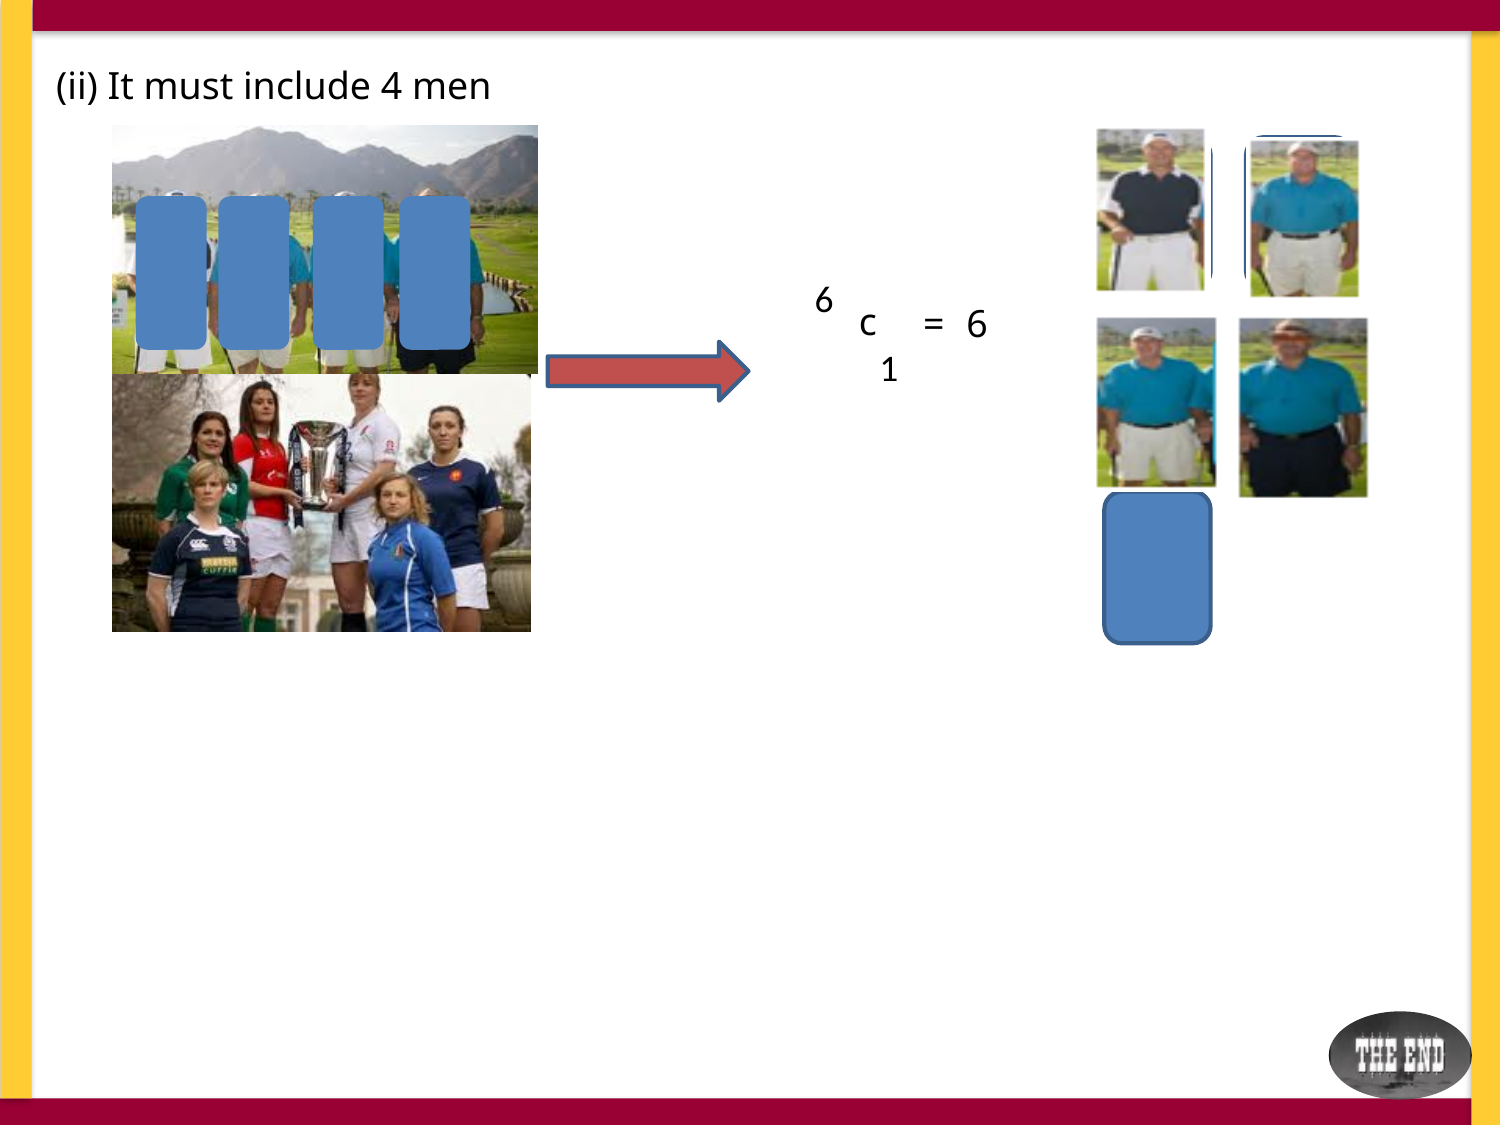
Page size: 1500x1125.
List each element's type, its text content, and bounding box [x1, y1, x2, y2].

text_box (ii) It must include 4 men [41, 54, 984, 115]
picture [1245, 136, 1365, 302]
picture [111, 125, 538, 632]
text_box 6 [799, 267, 849, 327]
text_box [1102, 500, 1213, 646]
text_box = [908, 292, 951, 352]
text_box 1 [864, 336, 914, 397]
picture [1092, 314, 1223, 492]
text_box 6 [951, 292, 1003, 352]
text_box [545, 339, 751, 403]
picture [1328, 1011, 1472, 1100]
text_box c [834, 290, 892, 351]
picture [1234, 314, 1375, 503]
picture [1092, 125, 1211, 296]
